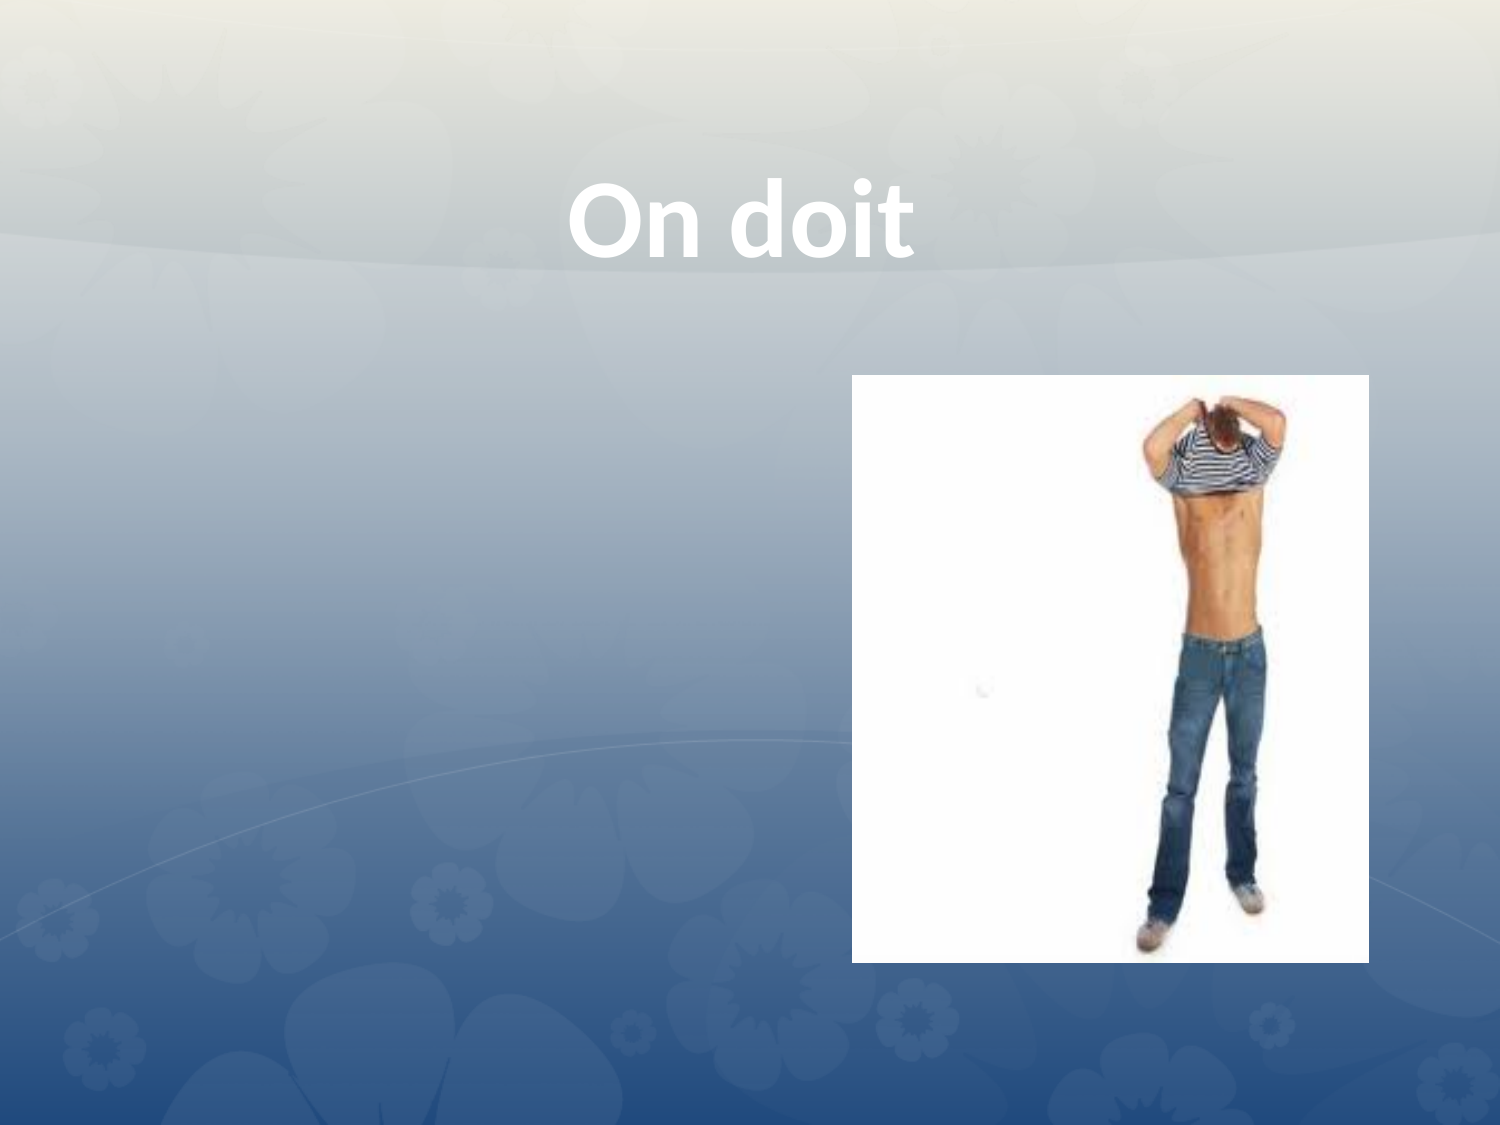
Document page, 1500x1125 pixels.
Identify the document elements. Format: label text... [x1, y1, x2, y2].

picture [0, 0, 1500, 1125]
title On doit [132, 88, 1377, 291]
